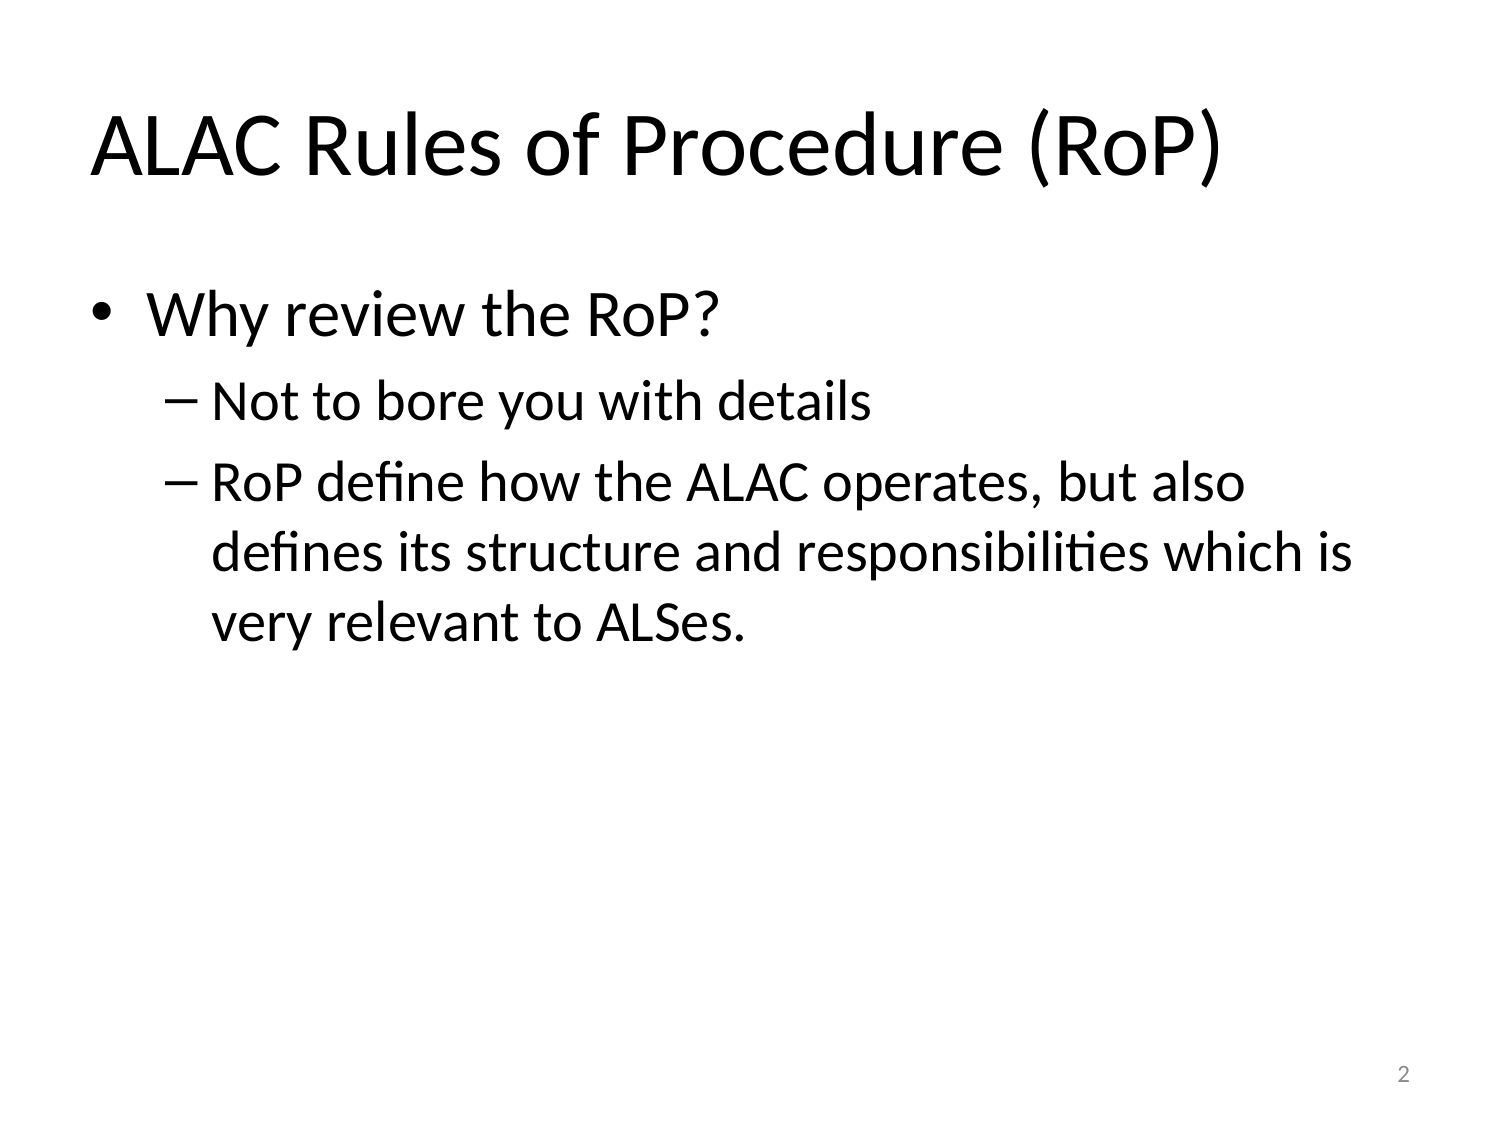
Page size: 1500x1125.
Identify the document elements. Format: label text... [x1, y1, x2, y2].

list Why review the RoP? Not to bore you with details RoP define how the ALAC operates, but also defines its structure and responsibilities which is very relevant to ALSes. [75, 262, 1425, 1005]
slide_number 2 [1074, 1042, 1425, 1103]
title ALAC Rules of Procedure (RoP) [75, 45, 1425, 233]
